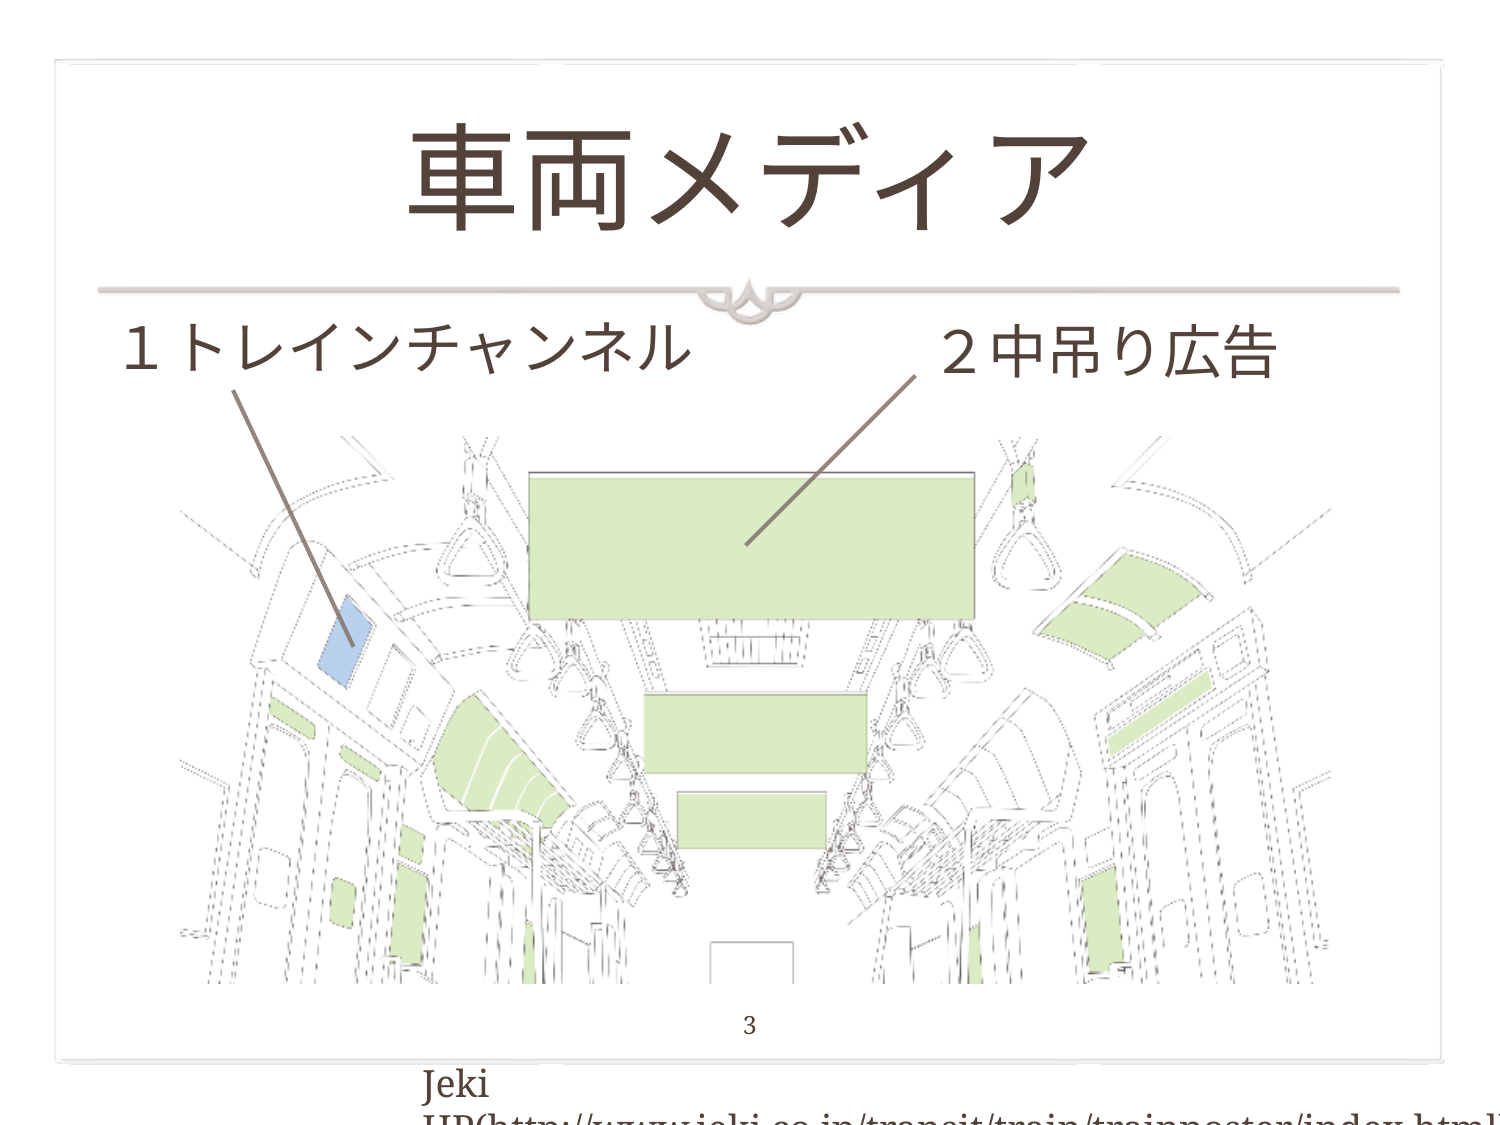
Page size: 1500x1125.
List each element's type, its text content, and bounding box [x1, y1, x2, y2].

text_box １トレインチャンネル [98, 304, 713, 390]
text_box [744, 374, 916, 546]
title 車両メディア [131, 62, 1369, 288]
picture [0, 0, 1500, 1125]
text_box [232, 389, 354, 648]
text_box ２中吊り広告 [915, 308, 1369, 393]
slide_number 3 [712, 1003, 788, 1049]
text_box Jeki HP(http://www.jeki.co.jp/transit/train/trainposter/index.html) [407, 1052, 1500, 1125]
